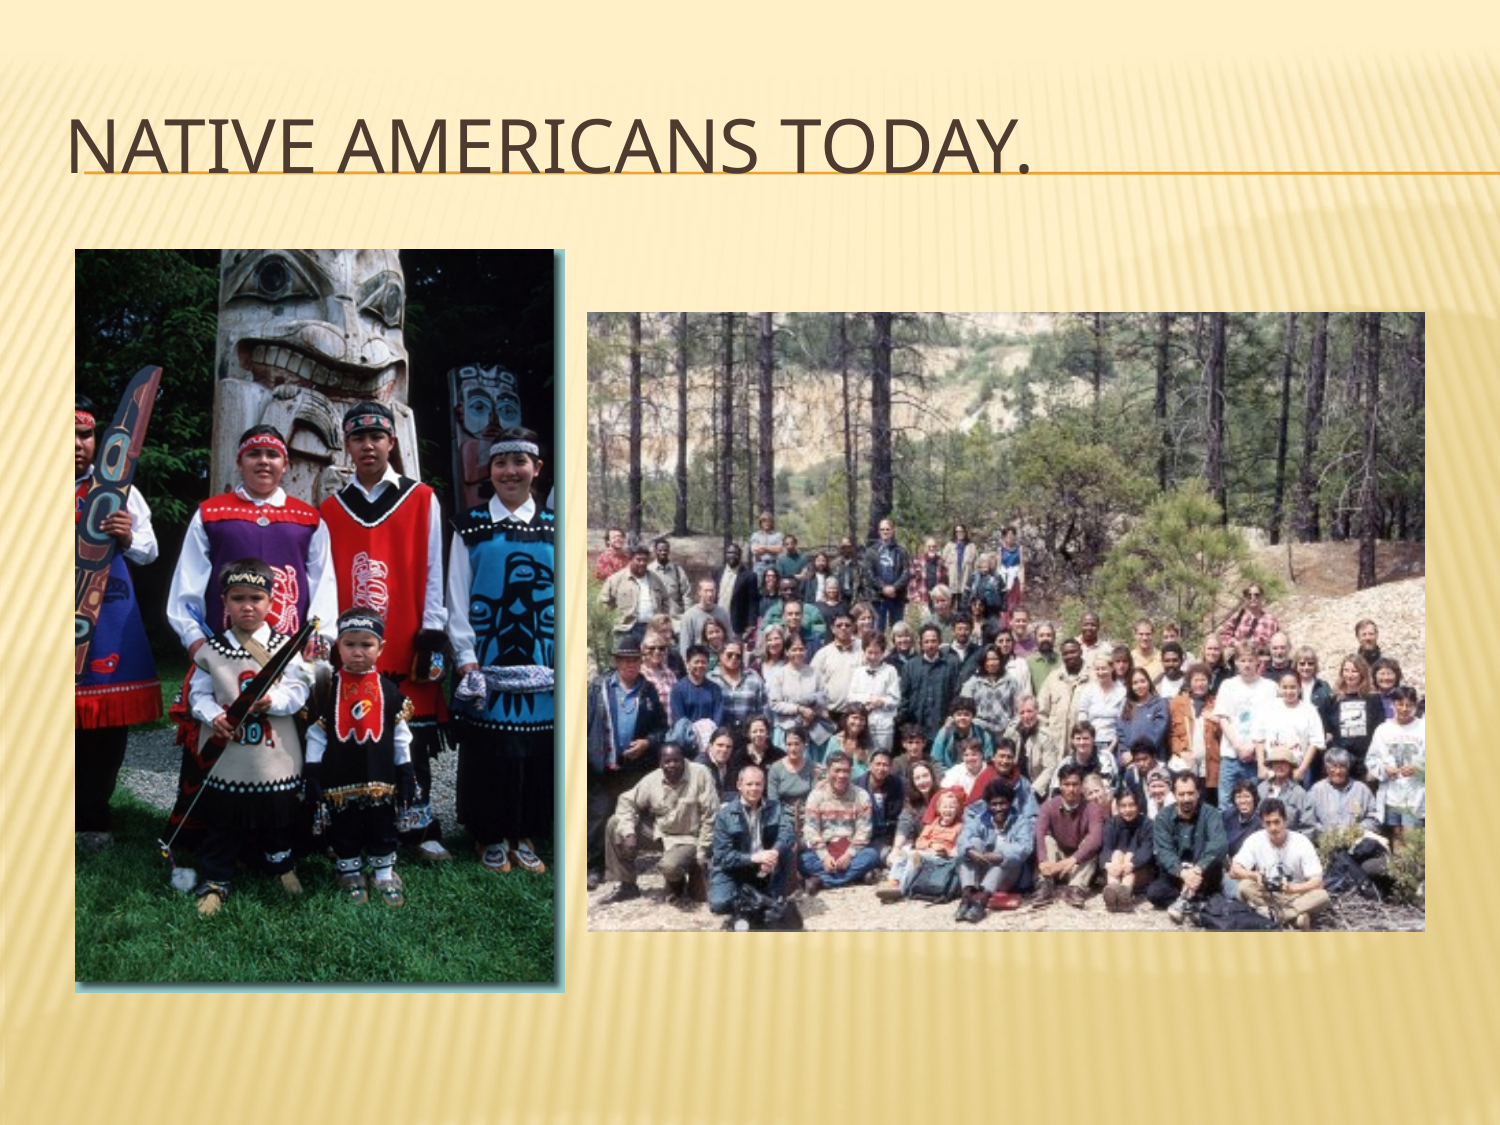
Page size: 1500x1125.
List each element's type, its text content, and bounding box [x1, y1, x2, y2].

title Native Americans today. [50, 75, 1475, 213]
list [74, 249, 565, 993]
picture [587, 312, 1426, 932]
